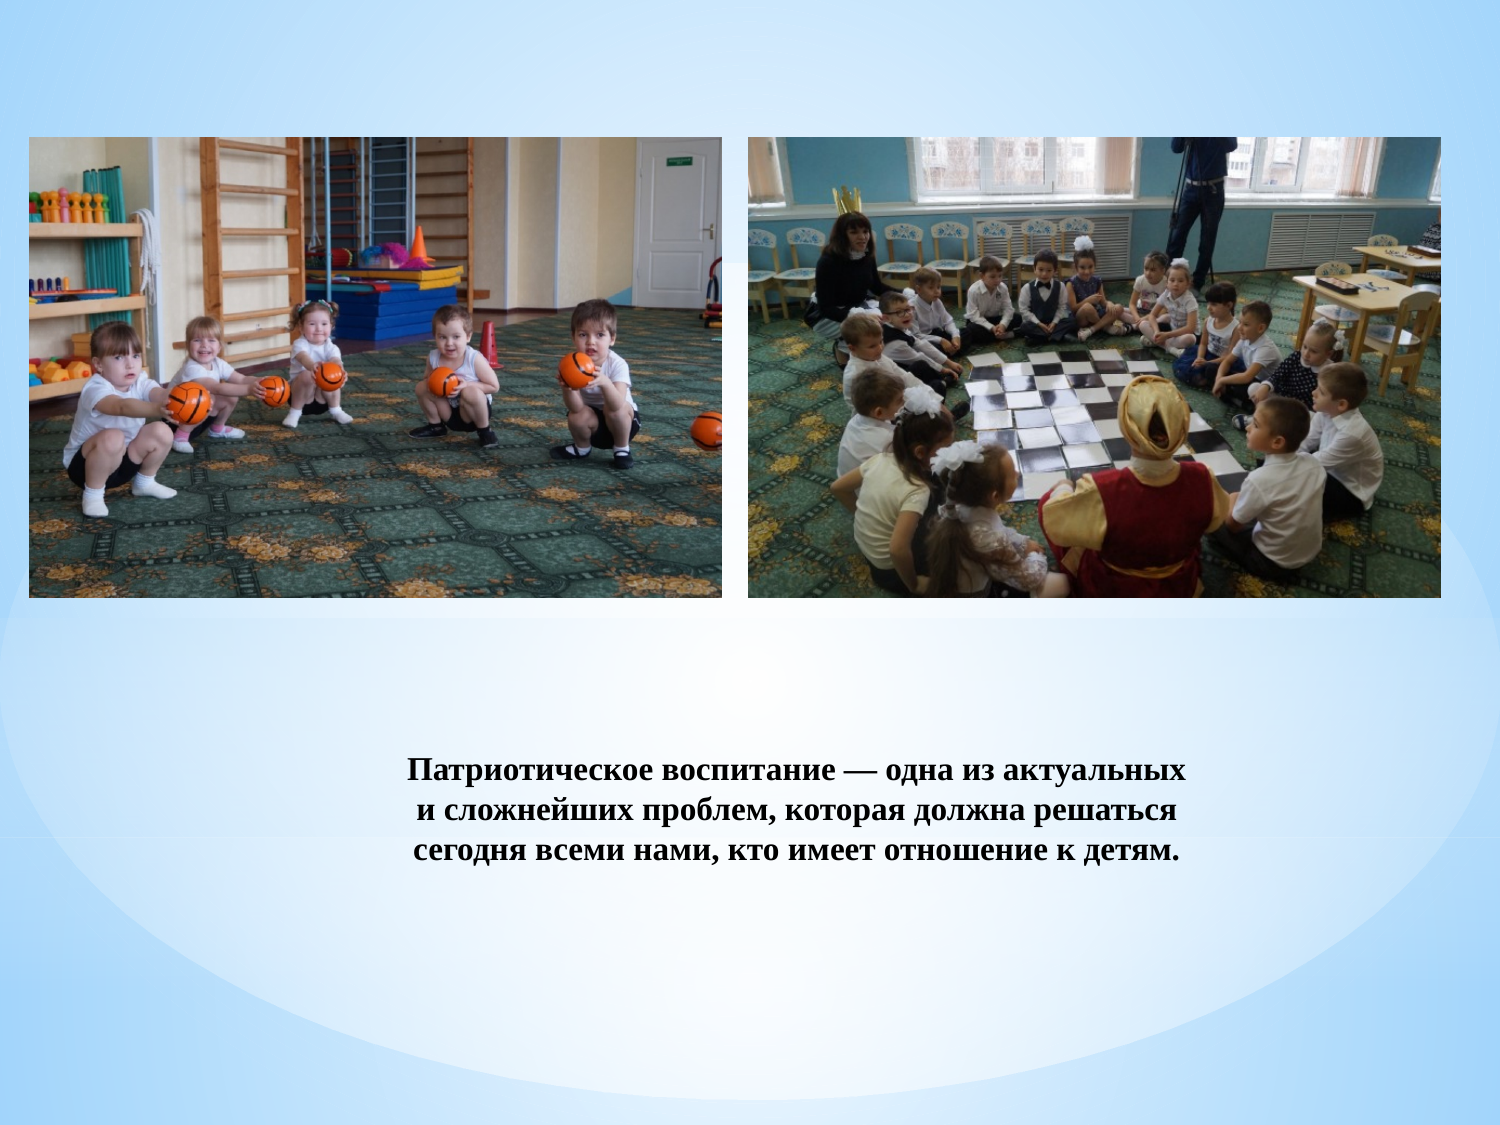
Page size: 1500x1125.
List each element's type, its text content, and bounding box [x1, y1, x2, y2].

picture [748, 136, 1441, 599]
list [29, 136, 722, 599]
title Патриотическое воспитание — одна из актуальных и сложнейших проблем, которая должна решаться сегодня всеми нами, кто имеет отношение к детям. [360, 739, 1235, 999]
